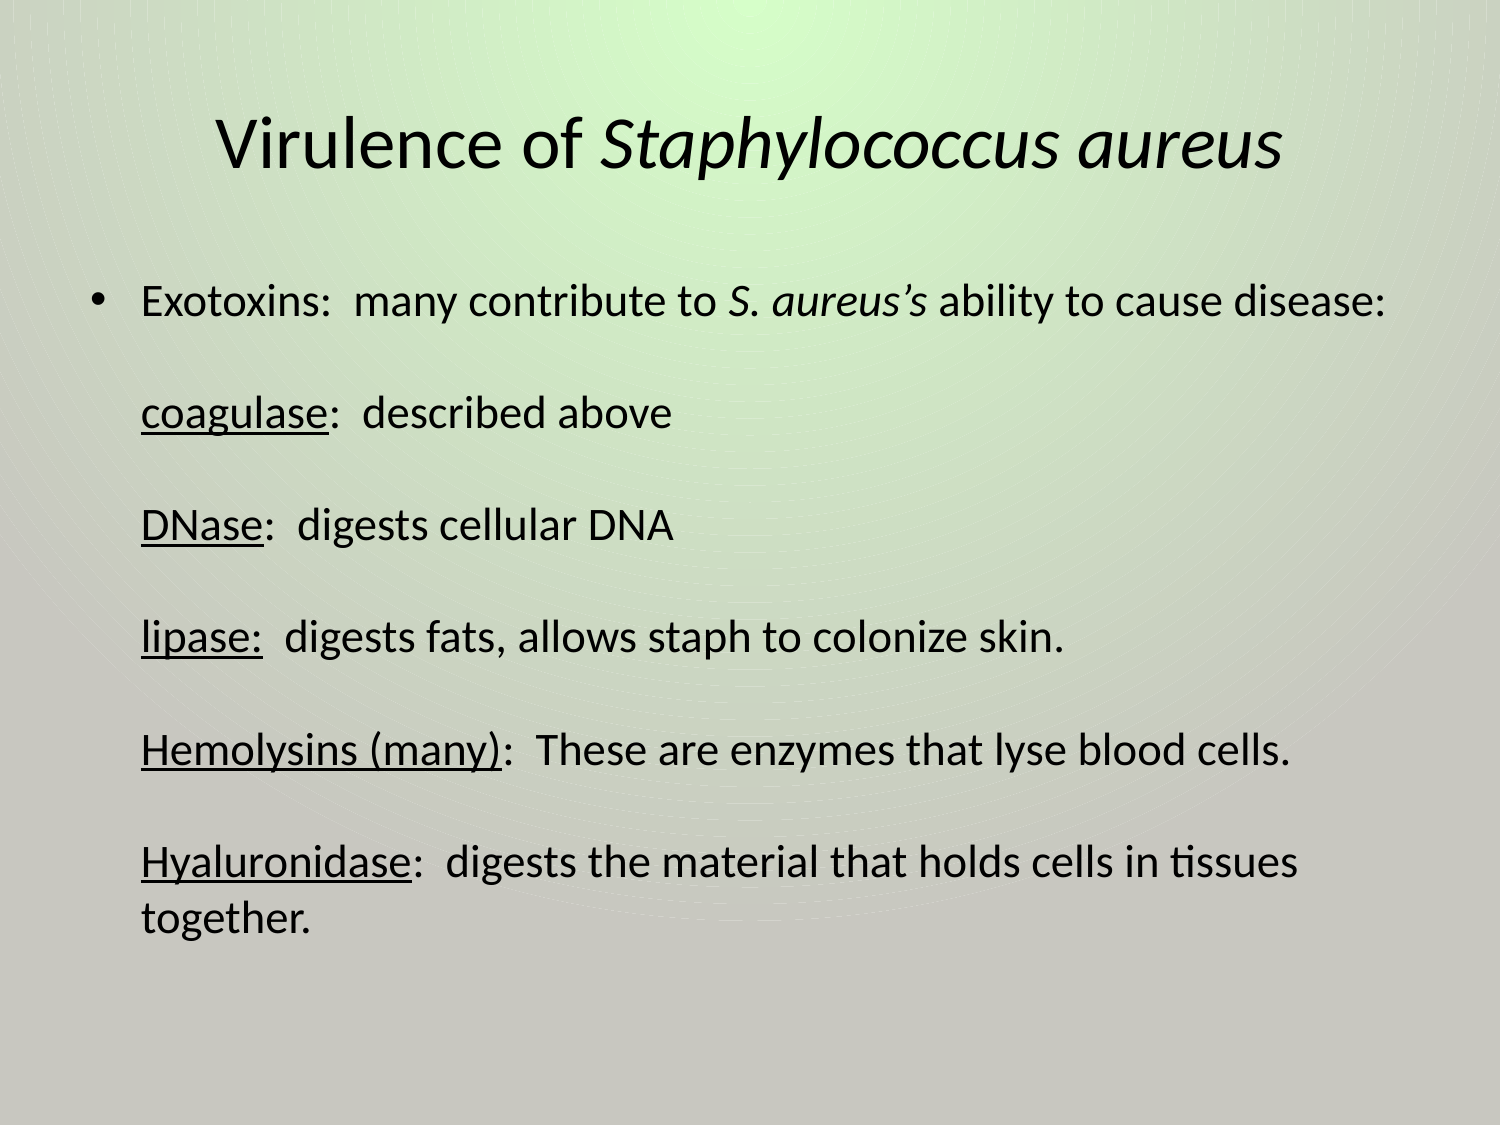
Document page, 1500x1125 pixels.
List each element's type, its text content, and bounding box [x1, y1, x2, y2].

list Exotoxins: many contribute to S. aureus’s ability to cause disease: coagulase: described above DNase: digests cellular DNA lipase: digests fats, allows staph to colonize skin. Hemolysins (many): These are enzymes that lyse blood cells. Hyaluronidase: digests the material that holds cells in tissues together. [75, 262, 1425, 1050]
title Virulence of Staphylococcus aureus [75, 45, 1425, 233]
